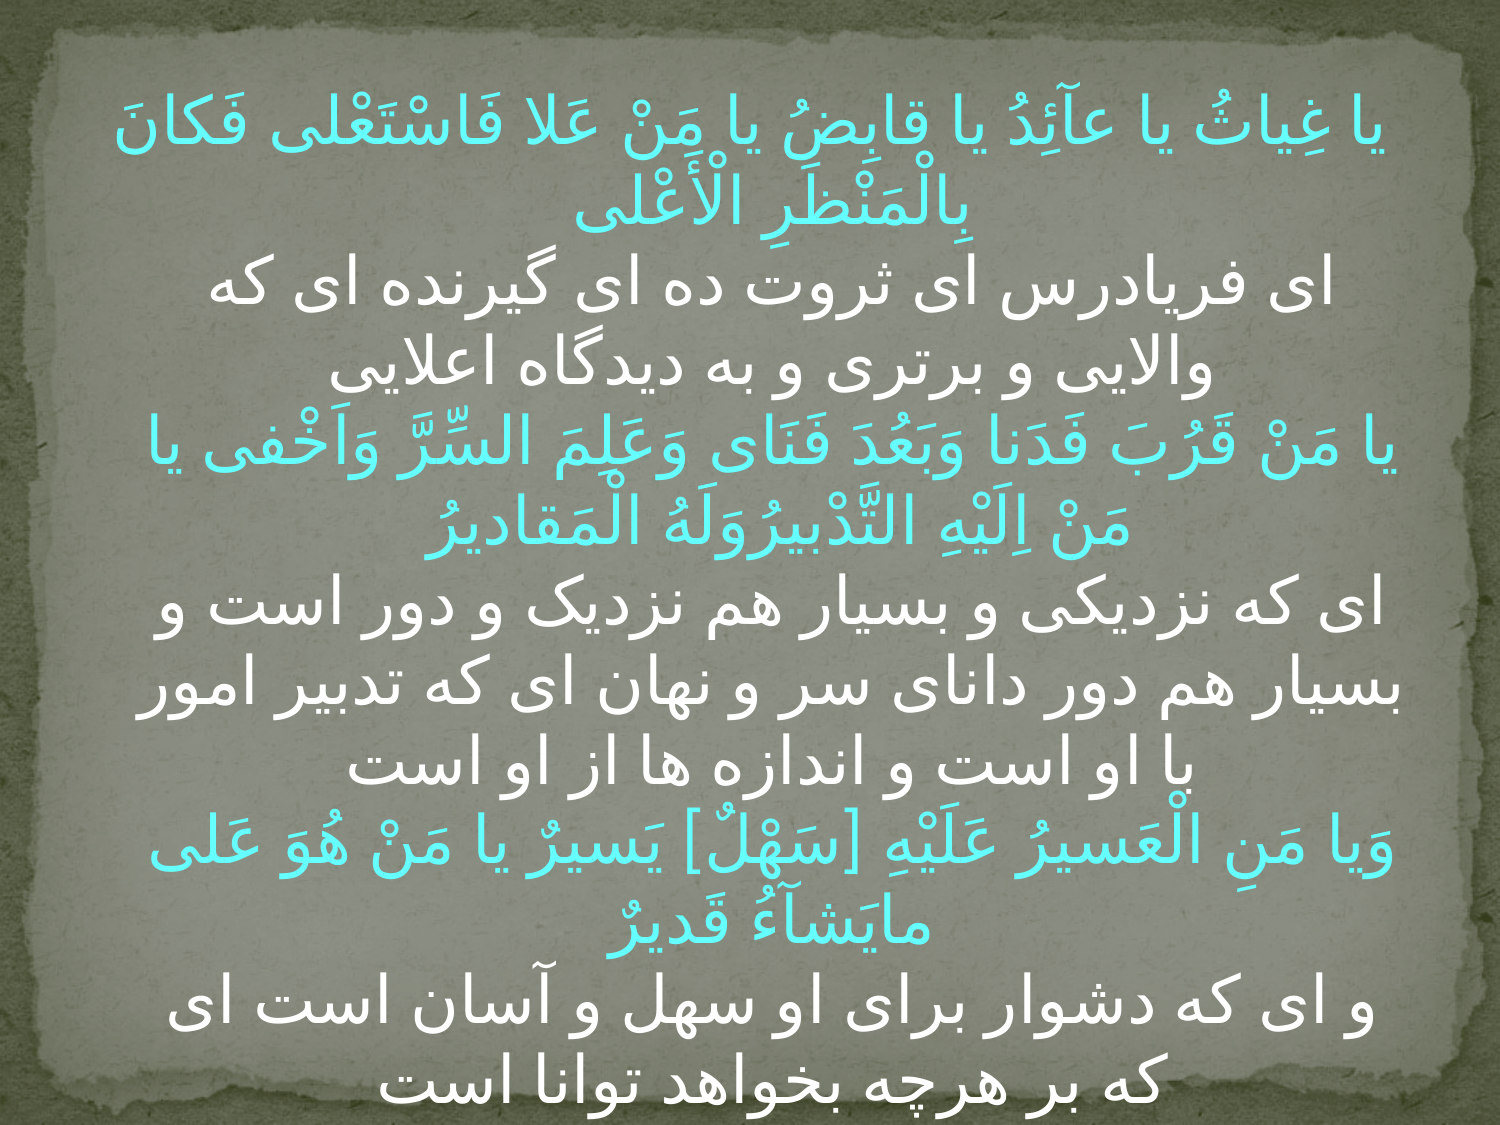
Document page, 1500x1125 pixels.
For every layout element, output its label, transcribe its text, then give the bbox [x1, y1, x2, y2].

list یا غِیاثُ یا عآئِدُ یا قابِضُ یا مَنْ عَلا فَاسْتَعْلى‏ فَکانَ بِالْمَنْظَرِ الْأَعْلى‏ اى ‏فریادرس اى ثروت‏ ده اى گیرنده اى که والایى و برترى و به‏ دیدگاه اعلایى‏ یا مَنْ قَرُبَ فَدَنا وَبَعُدَ فَنَاى‏ وَعَلِمَ السِّرَّ وَاَخْفى‏ یا مَنْ اِلَیْهِ التَّدْبیرُوَلَهُ الْمَقادیرُ اى که نزدیکى و بسیار هم نزدیک و دور است و بسیار هم دور داناى سر و نهان اى که تدبیر امور با او است و اندازه ‏ها از او است وَیا مَنِ الْعَسیرُ عَلَیْهِ [سَهْلٌ‏] یَسیرٌ یا مَنْ هُوَ عَلى‏ مایَشآءُ قَدیرٌ و اى که دشوار براى او سهل و آسان است اى که بر هرچه بخواهد توانا است [75, 70, 1425, 1000]
